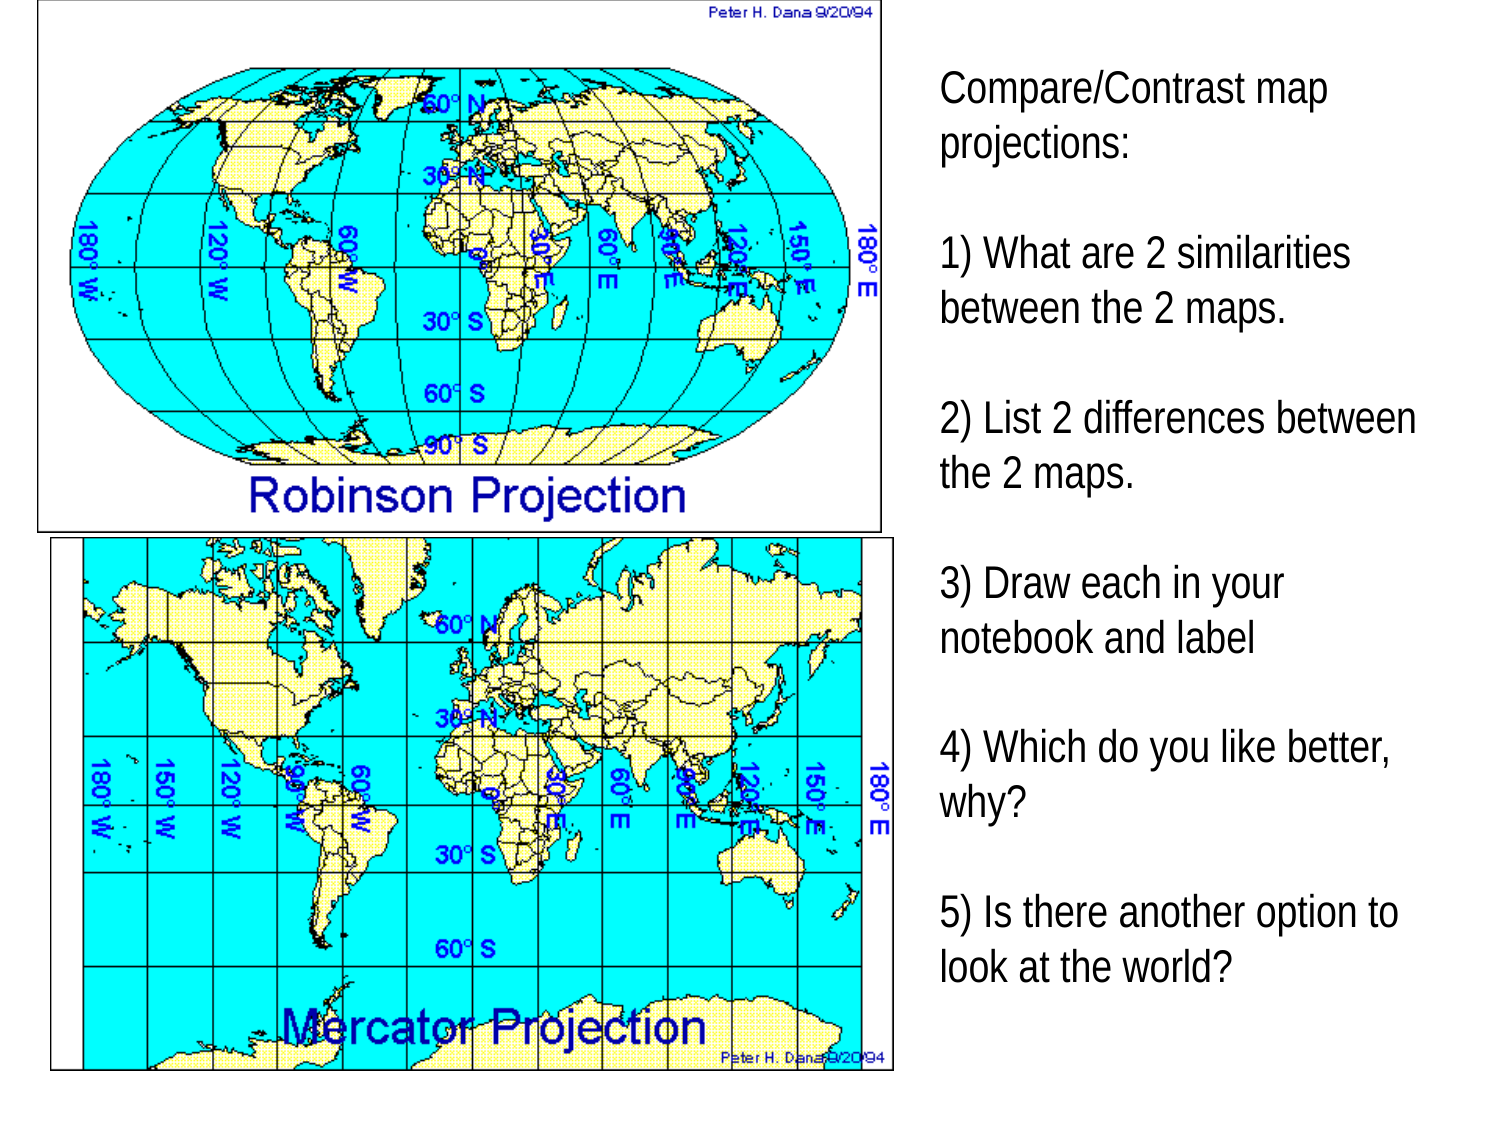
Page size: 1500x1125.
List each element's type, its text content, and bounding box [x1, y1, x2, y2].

picture [37, 0, 882, 533]
text_box Compare/Contrast map projections: 1) What are 2 similarities between the 2 maps. 2) List 2 differences between the 2 maps. 3) Draw each in your notebook and label 4) Which do you like better, why? 5) Is there another option to look at the world? [924, 50, 1438, 1000]
picture [49, 537, 894, 1071]
